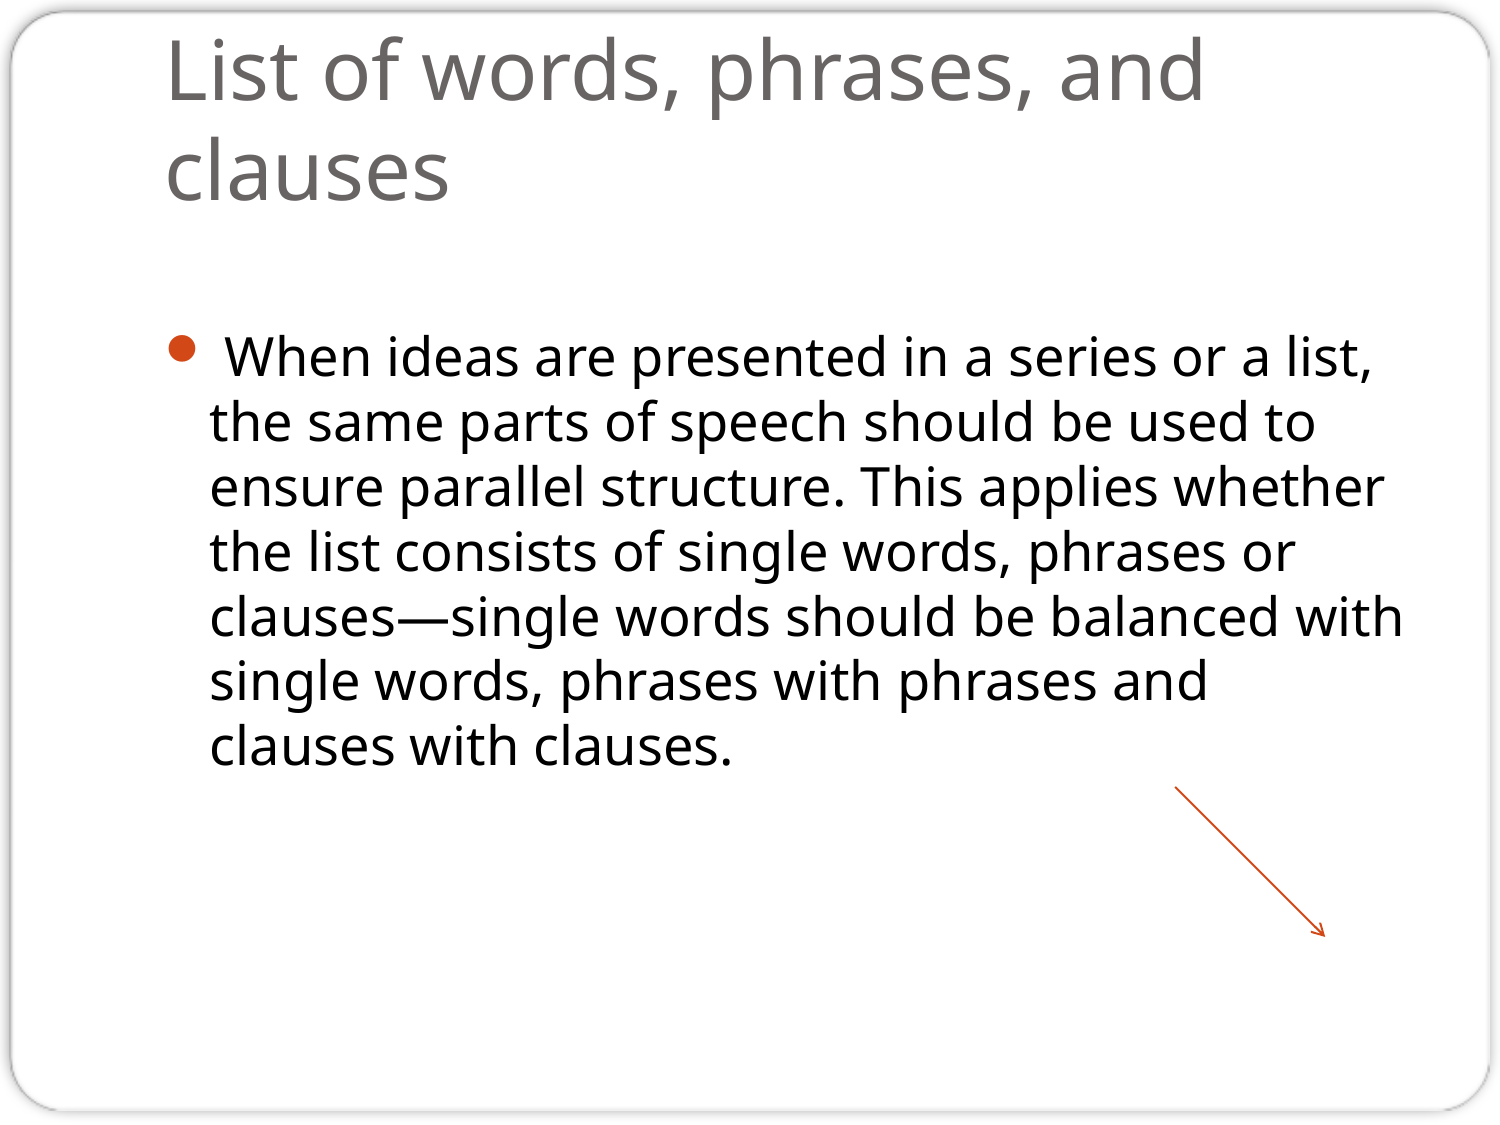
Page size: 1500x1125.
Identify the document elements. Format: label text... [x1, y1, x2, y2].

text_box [1177, 788, 1324, 935]
list When ideas are presented in a series or a list, the same parts of speech should be used to ensure parallel structure. This applies whether the list consists of single words, phrases or clauses—single words should be balanced with single words, phrases with phrases and clauses with clauses. [150, 237, 1425, 988]
title List of words, phrases, and clauses [150, 45, 1425, 233]
